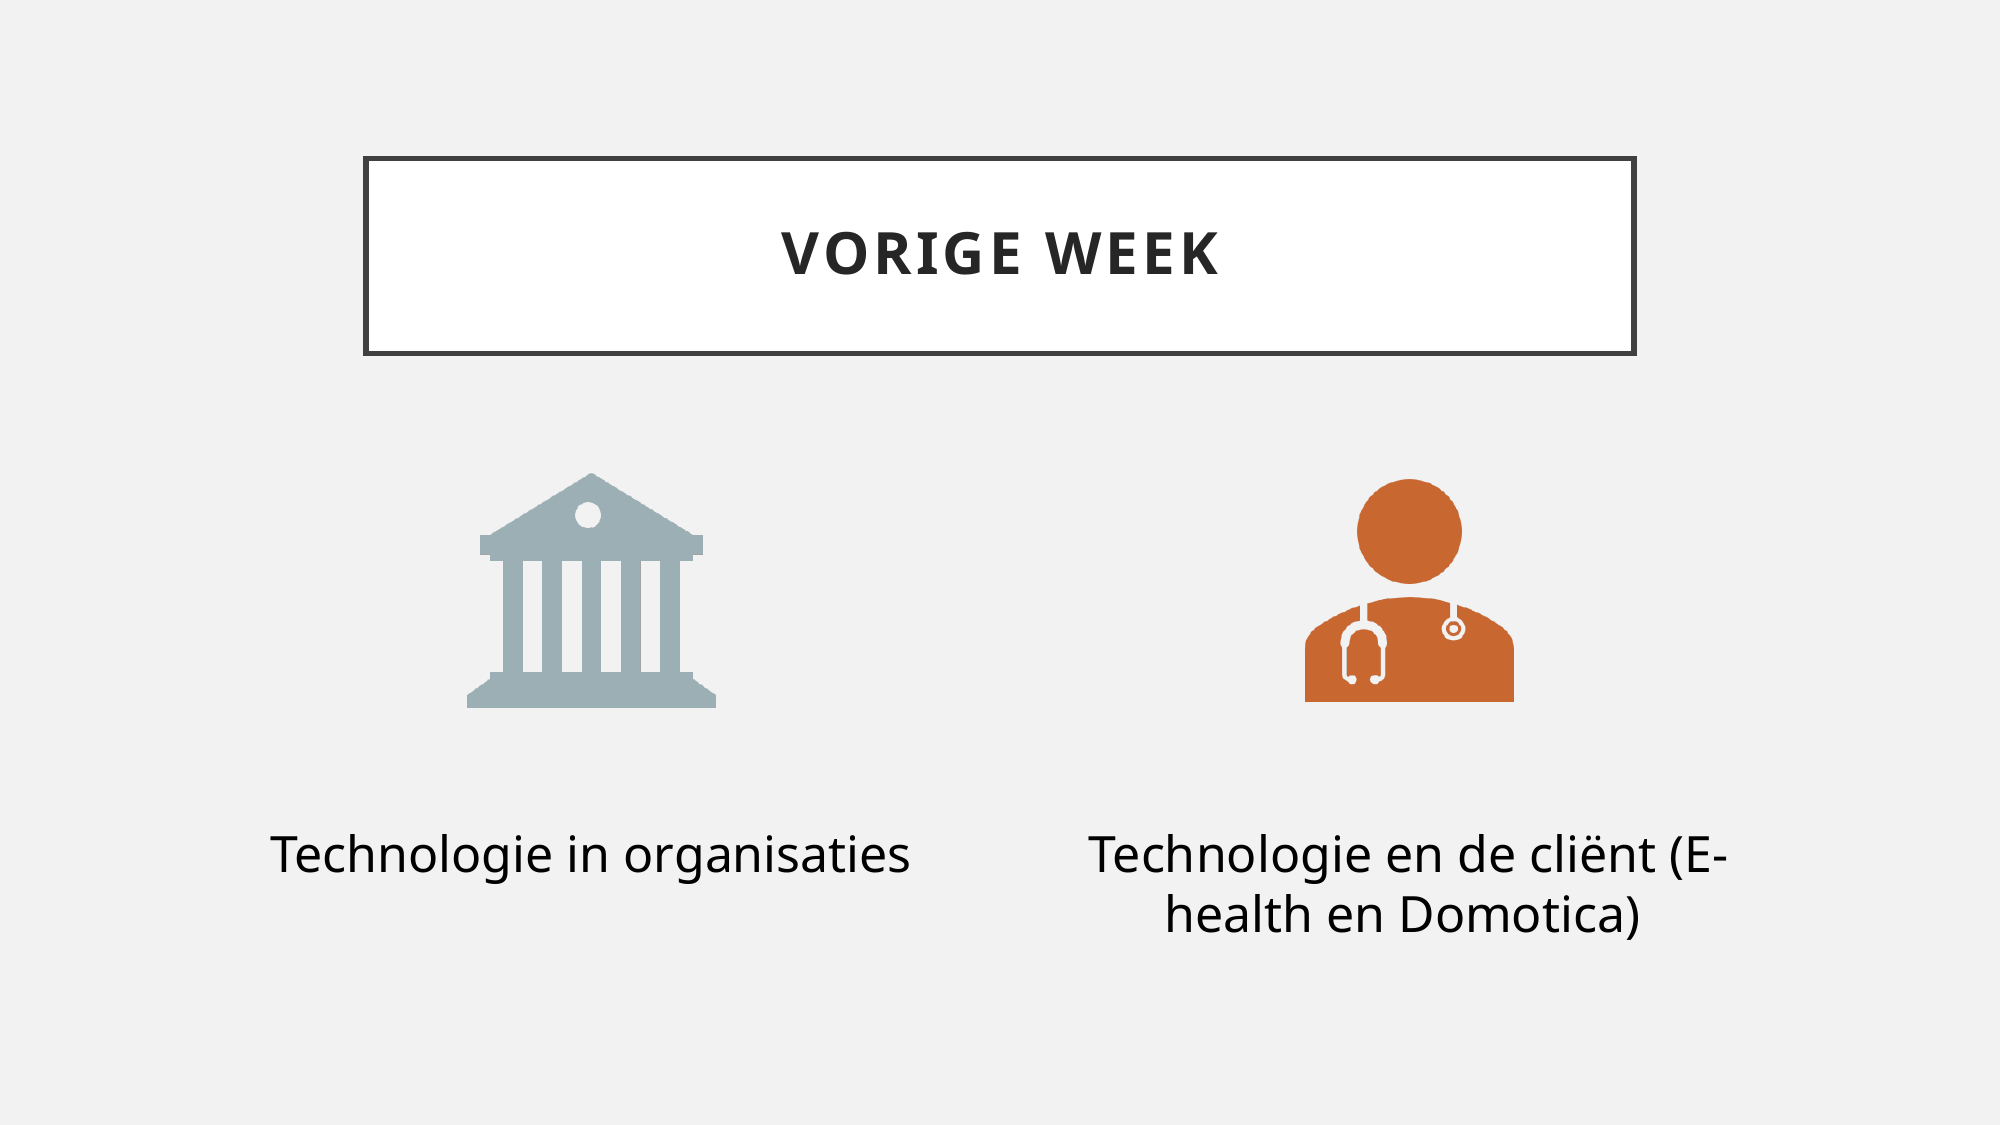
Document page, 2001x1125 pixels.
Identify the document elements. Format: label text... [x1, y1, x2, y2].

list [158, 432, 1842, 942]
title Vorige week [363, 156, 1637, 356]
